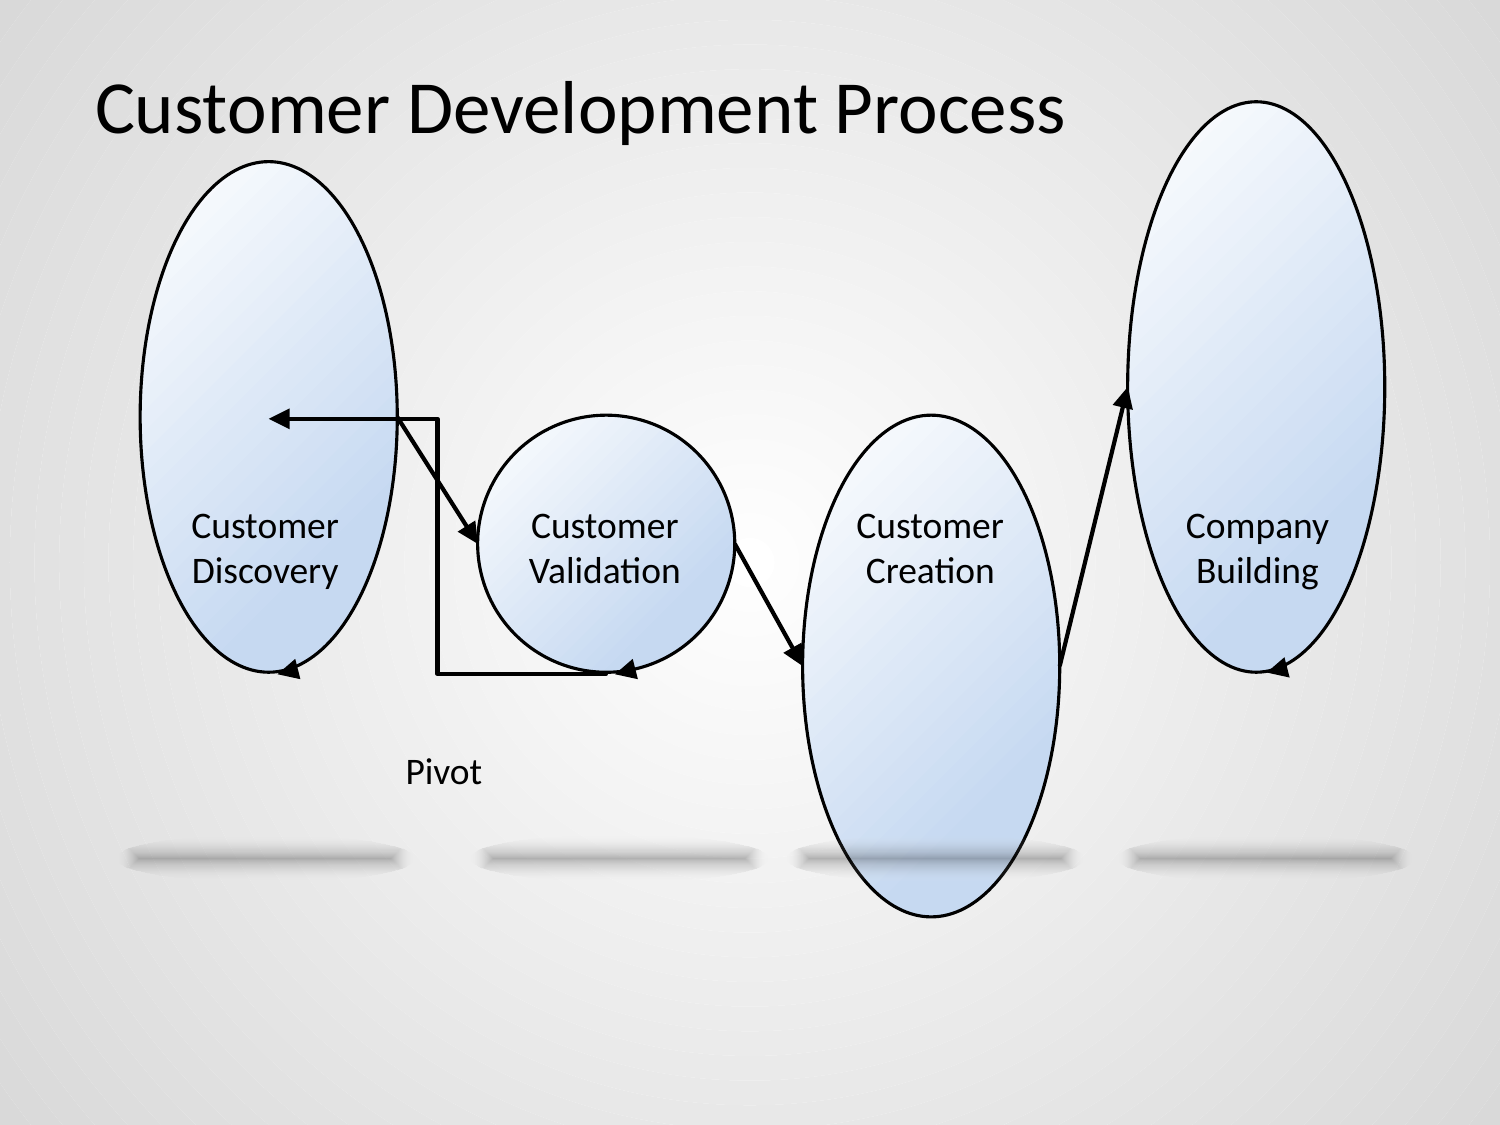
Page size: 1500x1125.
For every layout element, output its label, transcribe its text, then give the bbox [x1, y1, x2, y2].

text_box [614, 669, 635, 675]
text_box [1266, 667, 1287, 673]
text_box [835, 413, 1027, 493]
text_box [475, 413, 737, 675]
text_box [397, 416, 478, 544]
text_box Customer Validation [506, 493, 704, 598]
text_box Customer Creation [831, 493, 1029, 598]
text_box Company Building [1158, 493, 1357, 598]
text_box [800, 498, 1062, 840]
text_box [1125, 99, 1387, 577]
text_box Customer Discovery [166, 493, 364, 598]
text_box [115, 834, 415, 882]
title Customer Development Process [75, 45, 1425, 162]
text_box Pivot [444, 739, 575, 800]
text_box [277, 669, 297, 675]
text_box [175, 598, 362, 675]
text_box Pivot [312, 739, 432, 800]
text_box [1059, 386, 1128, 667]
text_box [1357, 517, 1375, 560]
text_box [1116, 834, 1415, 882]
text_box [785, 834, 1085, 882]
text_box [734, 543, 803, 667]
text_box [1167, 598, 1346, 675]
text_box [860, 879, 1002, 919]
text_box [138, 159, 400, 594]
text_box [469, 834, 769, 882]
